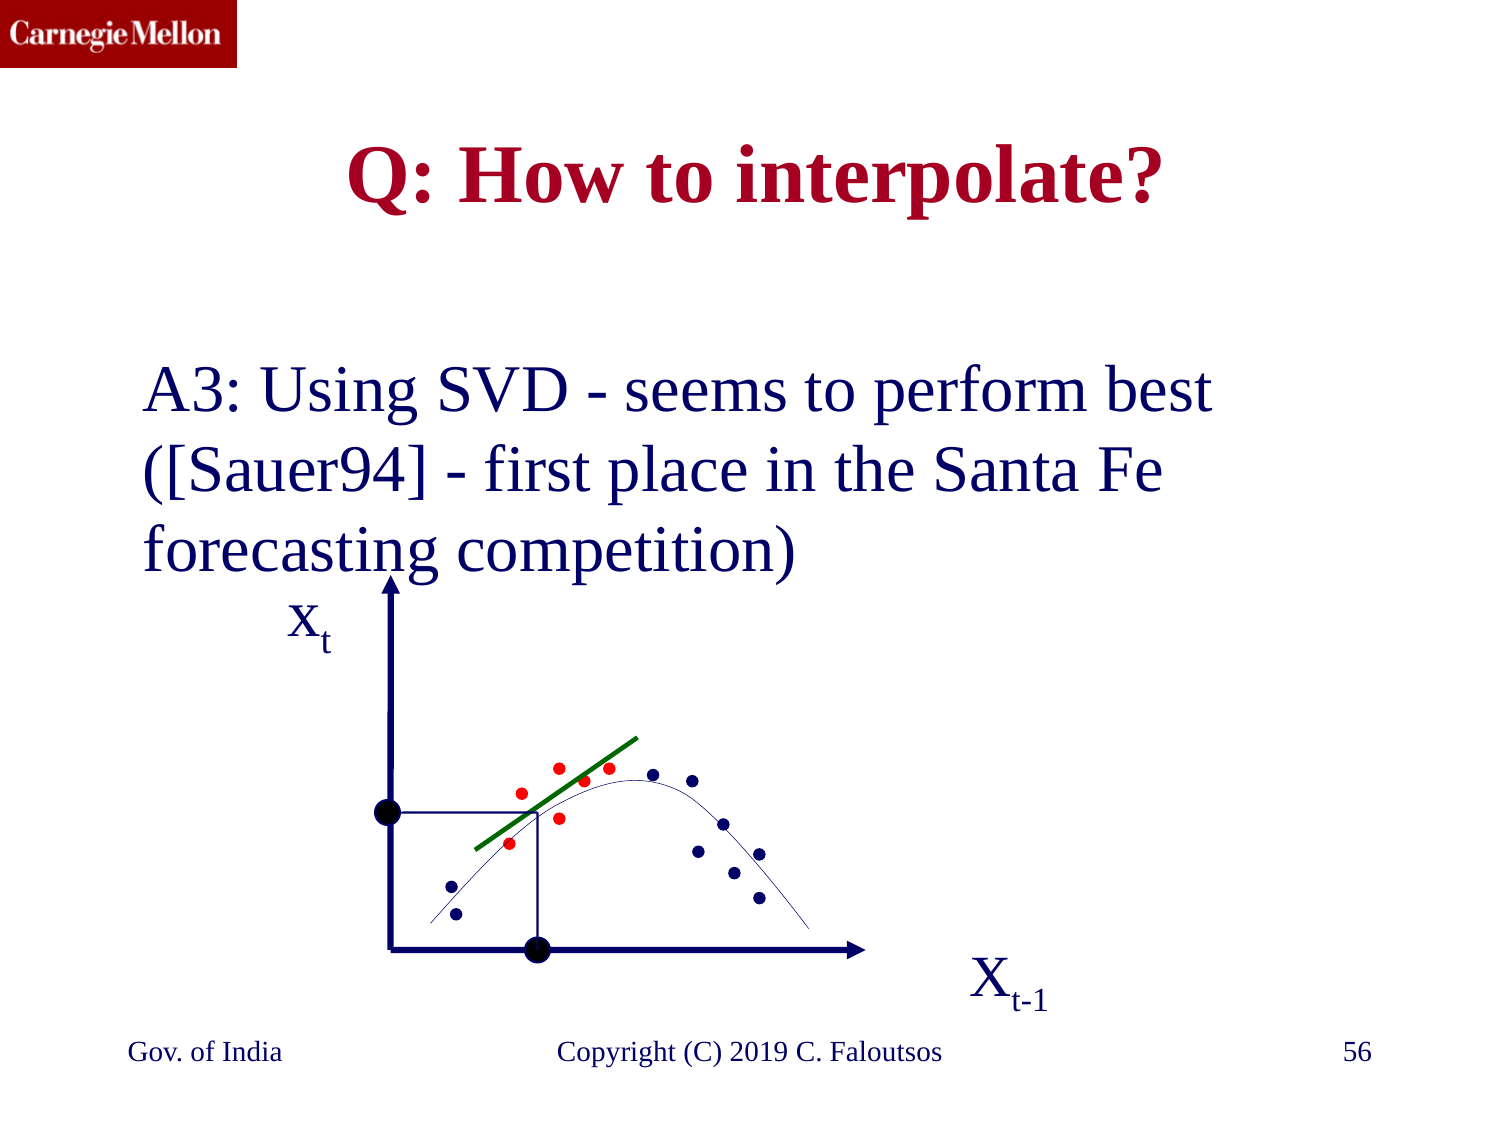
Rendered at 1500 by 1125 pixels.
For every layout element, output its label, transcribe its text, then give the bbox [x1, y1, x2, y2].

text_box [127, 337, 1429, 951]
slide_number 56 [1074, 1024, 1388, 1101]
footer Copyright (C) 2019 C. Faloutsos [512, 1025, 988, 1101]
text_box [240, 562, 1135, 1017]
picture [0, 0, 237, 68]
title Q: How to interpolate? [37, 74, 1476, 263]
slide_number Gov. of India [112, 1024, 426, 1101]
